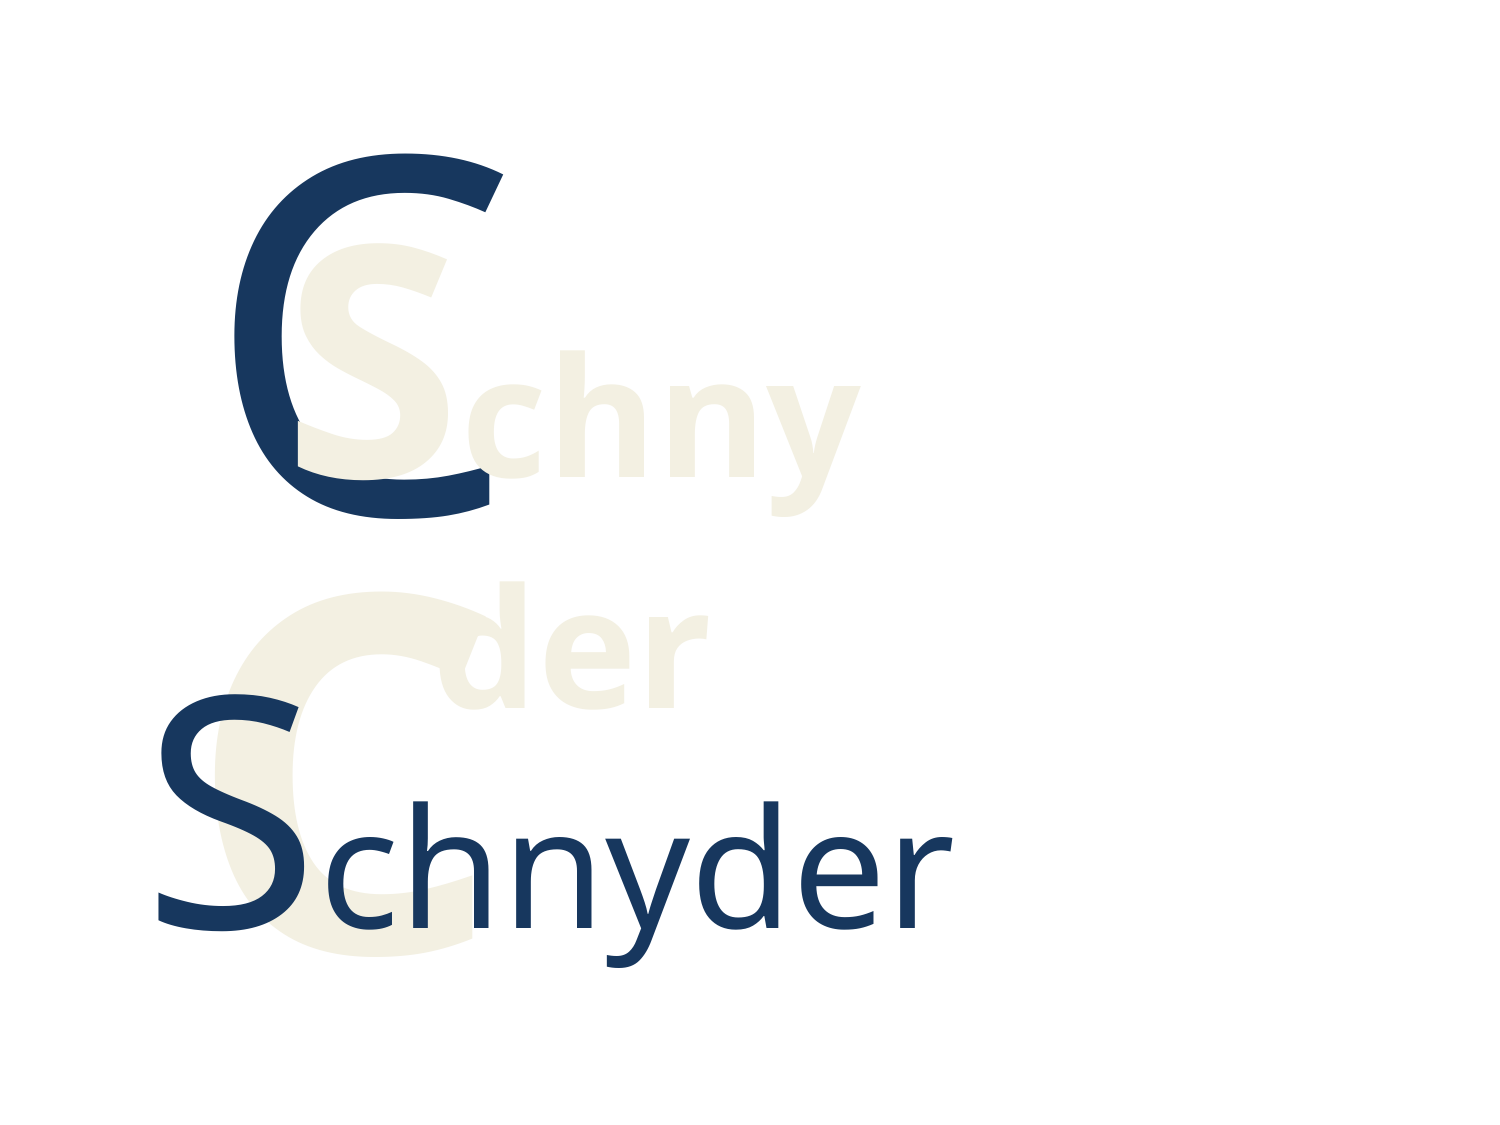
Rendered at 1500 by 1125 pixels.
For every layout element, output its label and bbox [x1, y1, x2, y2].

text_box [151, 8, 887, 445]
text_box [48, 446, 1050, 1066]
